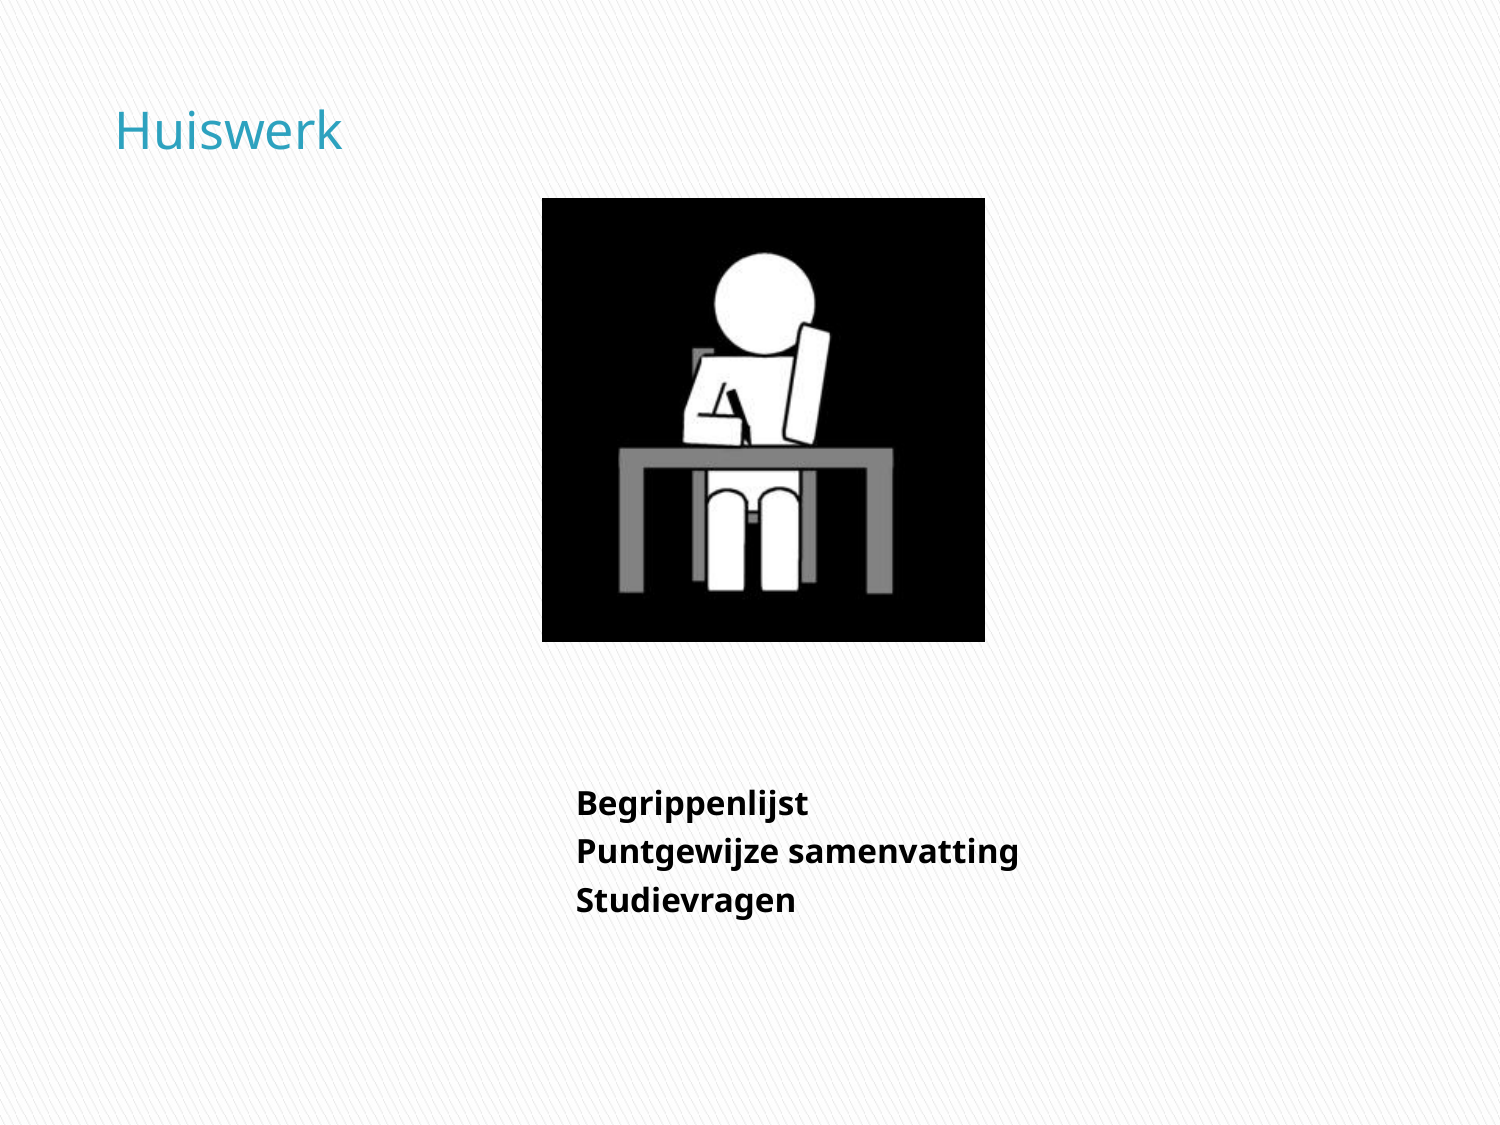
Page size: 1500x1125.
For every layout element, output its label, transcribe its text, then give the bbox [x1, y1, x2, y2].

list Begrippenlijst Puntgewijze samenvatting Studievragen [561, 775, 1377, 1029]
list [542, 198, 985, 642]
title Huiswerk [100, 90, 1378, 875]
